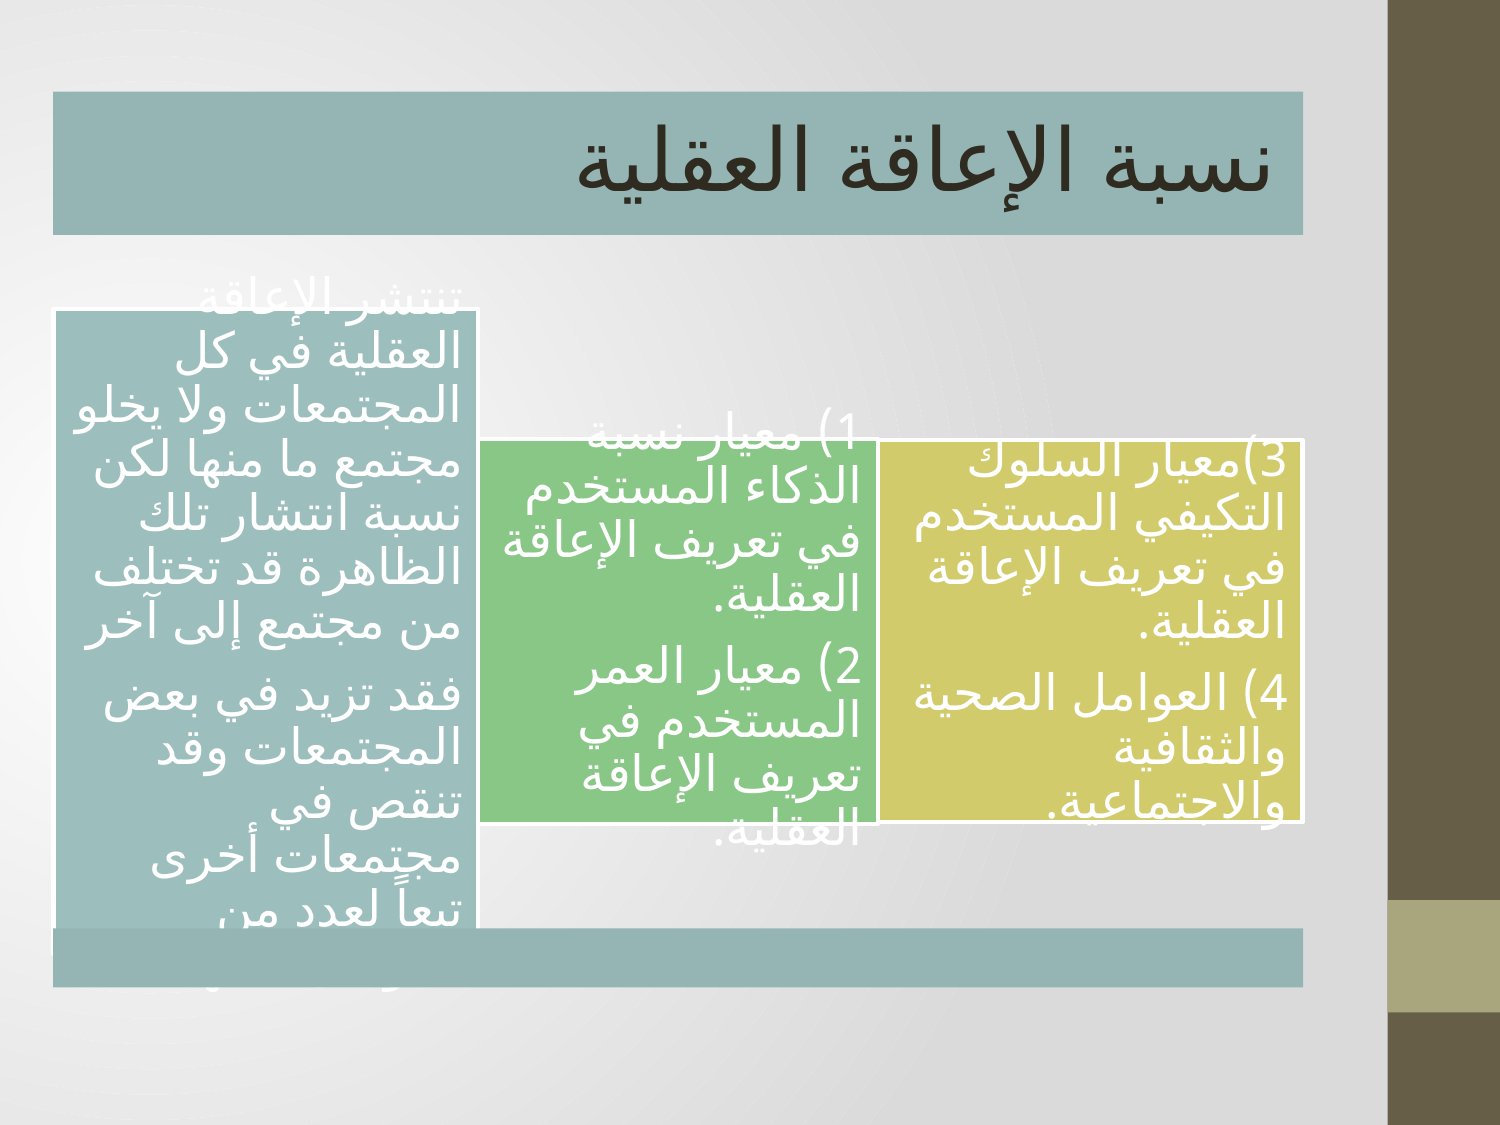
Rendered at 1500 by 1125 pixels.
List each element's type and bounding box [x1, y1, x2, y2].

list [52, 89, 1304, 1024]
